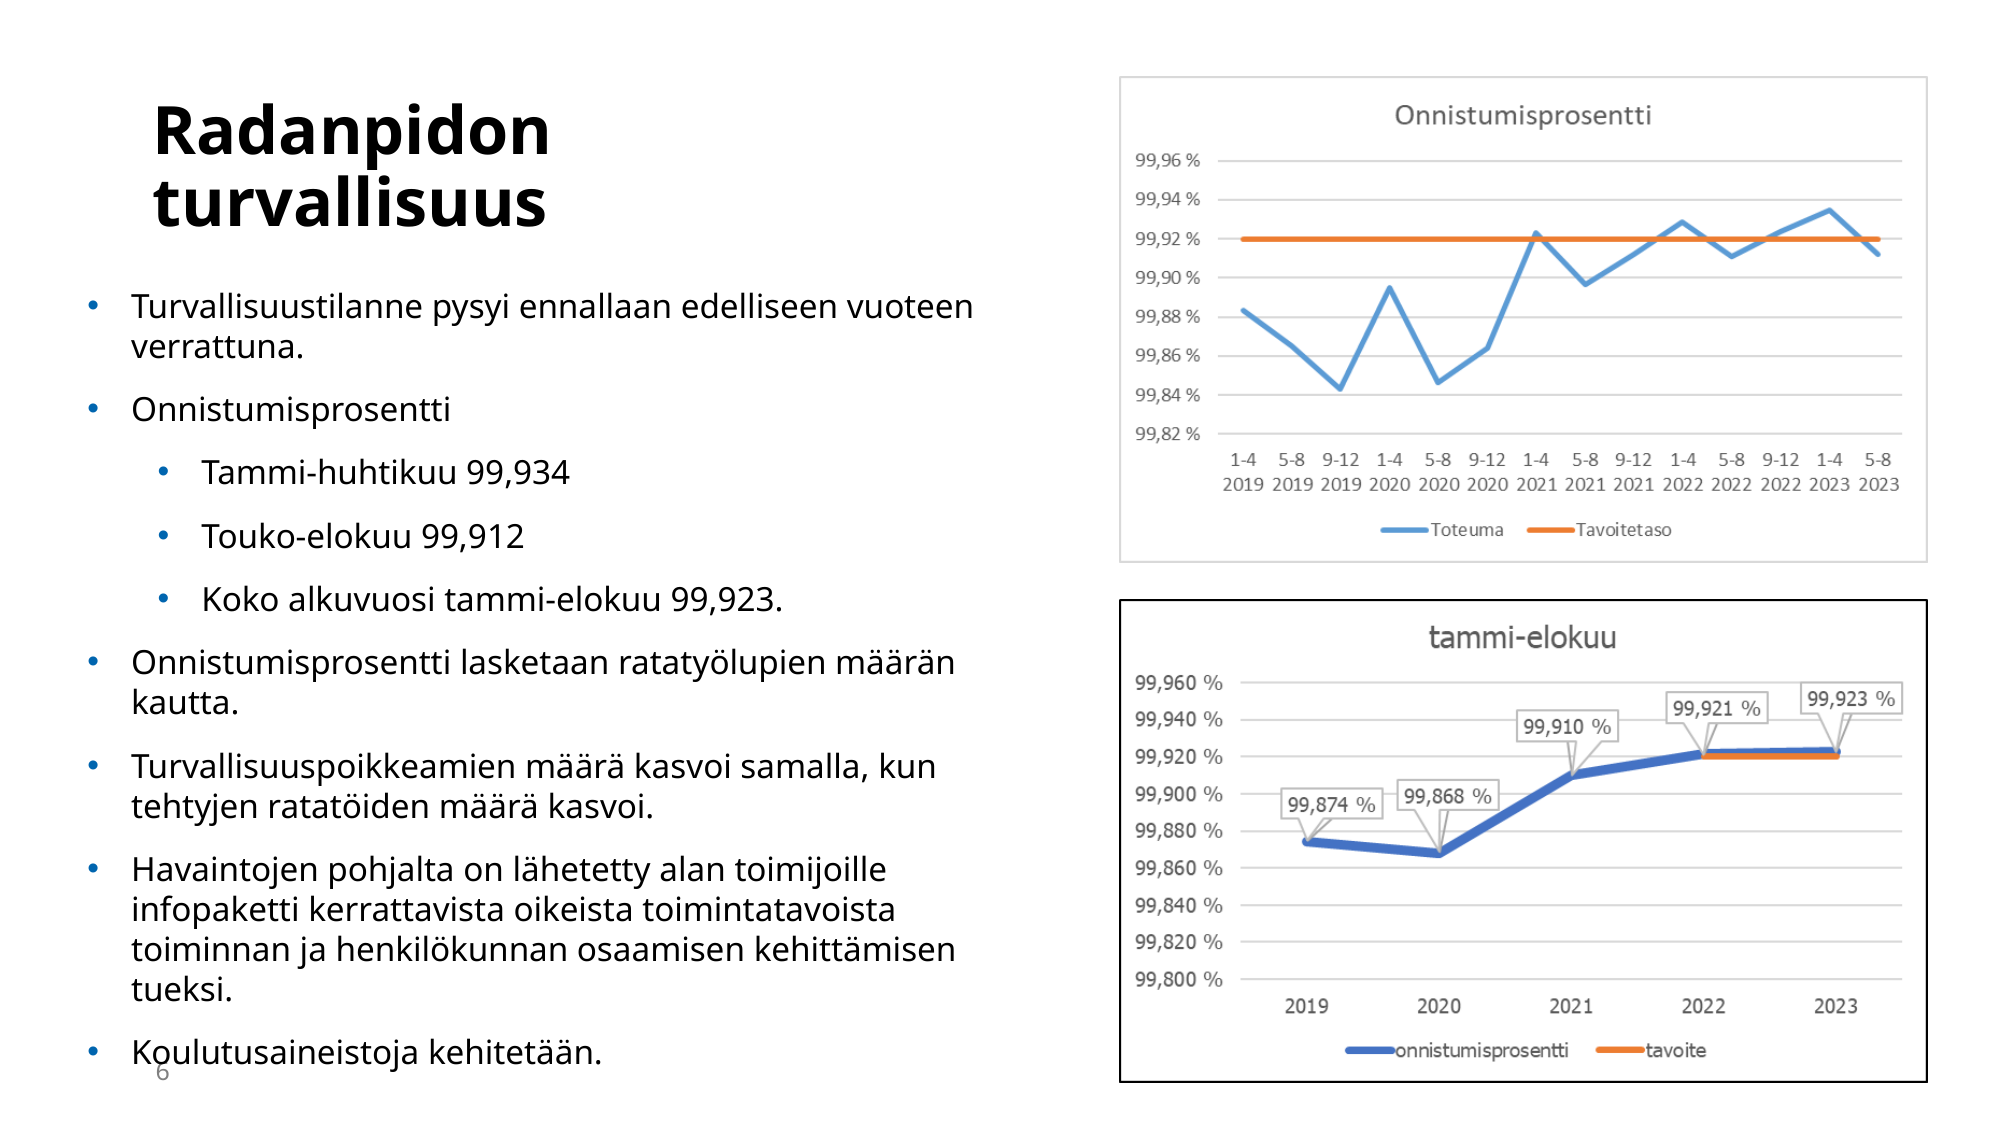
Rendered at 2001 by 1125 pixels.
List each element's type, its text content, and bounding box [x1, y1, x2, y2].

slide_number 6 [140, 1042, 233, 1103]
list Turvallisuustilanne pysyi ennallaan edelliseen vuoteen verrattuna. Onnistumisprosentti Tammi-huhtikuu 99,934 Touko-elokuu 99,912 Koko alkuvuosi tammi-elokuu 99,923. Onnistumisprosentti lasketaan ratatyölupien määrän kautta. Turvallisuuspoikkeamien määrä kasvoi samalla, kun tehtyjen ratatöiden määrä kasvoi. Havaintojen pohjalta on lähetetty alan toimijoille infopaketti kerrattavista oikeista toimintatavoista toiminnan ja henkilökunnan osaamisen kehittämisen tueksi. Koulutusaineistoja kehitetään. [72, 277, 1074, 1083]
picture [1119, 599, 1928, 1083]
picture [1119, 62, 1958, 563]
title Radanpidon turvallisuus [137, 59, 868, 277]
